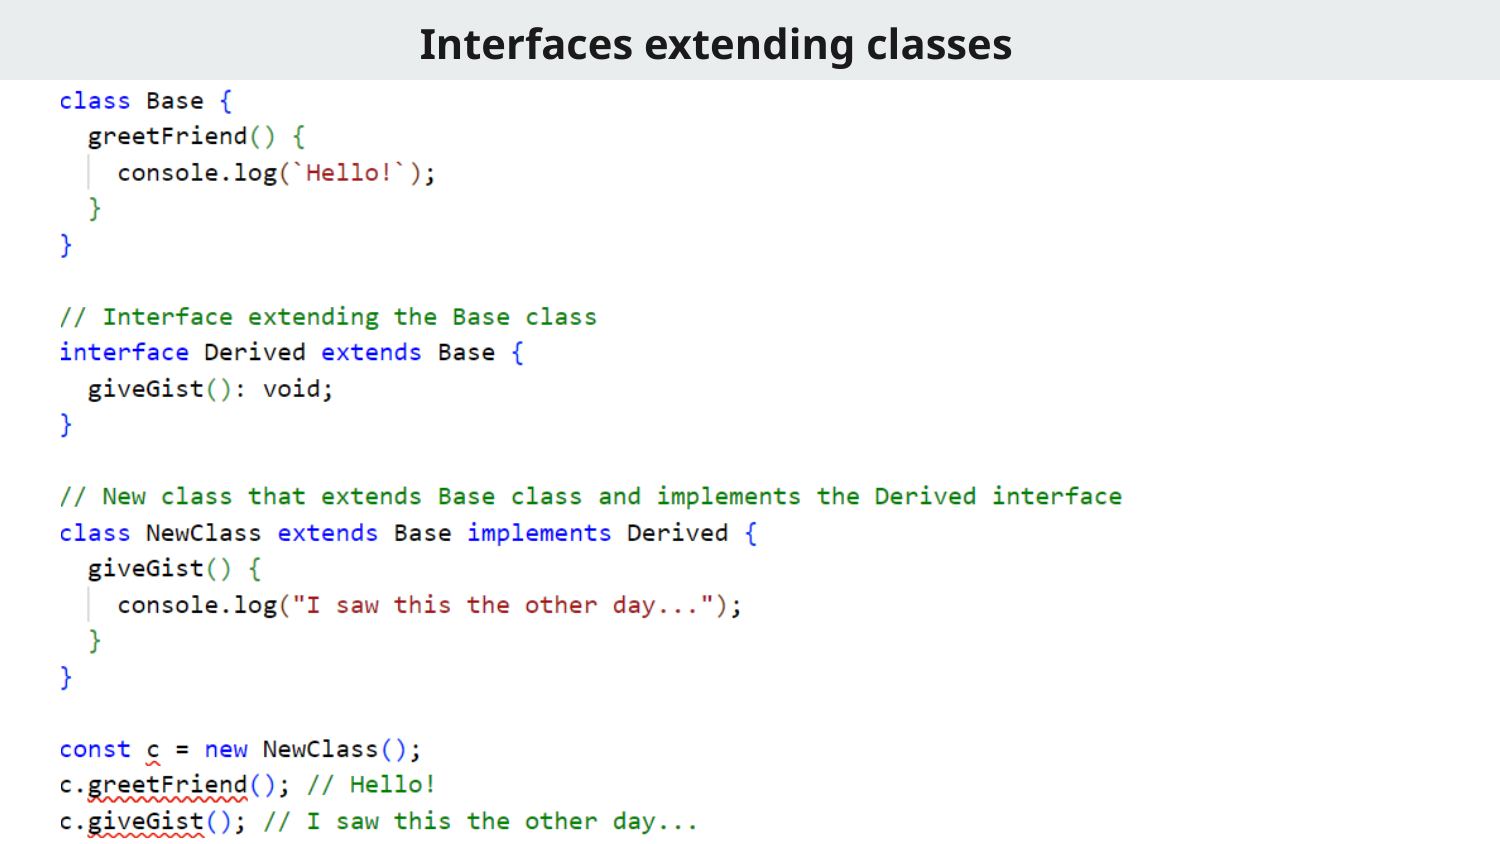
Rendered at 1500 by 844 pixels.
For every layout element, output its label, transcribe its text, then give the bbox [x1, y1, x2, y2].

picture [60, 81, 1171, 844]
title Interfaces extending classes [87, 0, 1346, 88]
